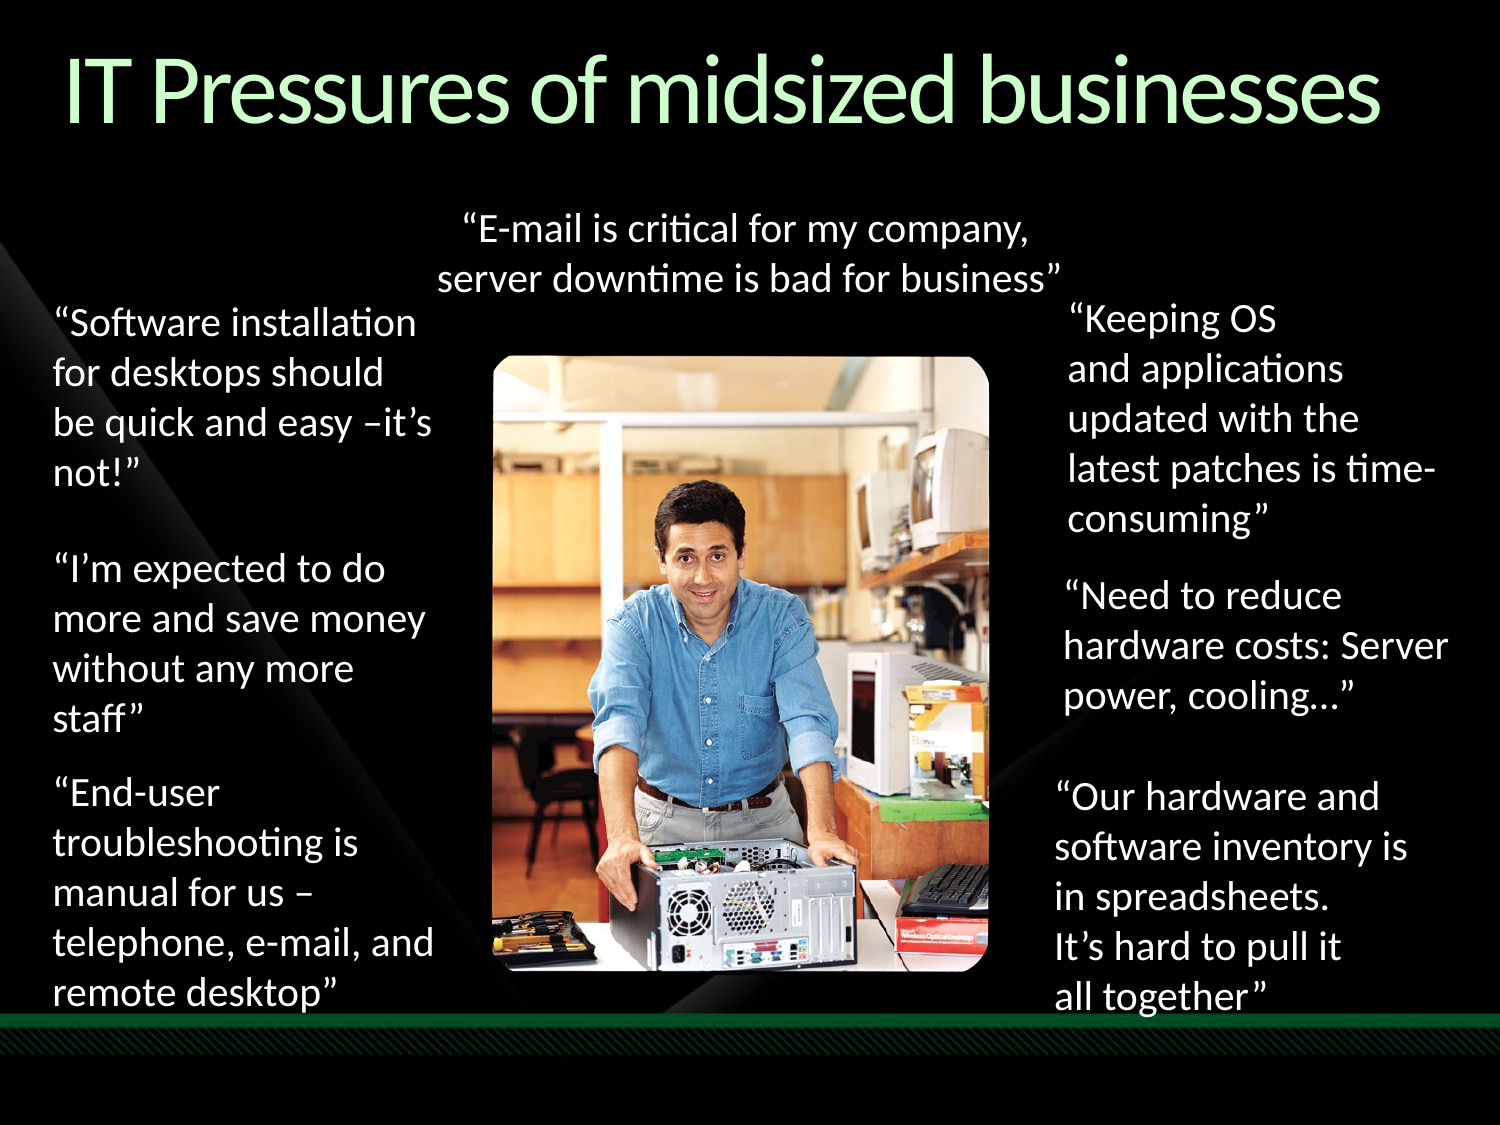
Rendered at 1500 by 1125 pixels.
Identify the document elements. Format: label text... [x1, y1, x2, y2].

text_box “Our hardware and software inventory is in spreadsheets. It’s hard to pull it all together” [1039, 761, 1452, 1027]
picture [0, 0, 1500, 1125]
text_box “Software installation for desktops should be quick and easy –it’s not!” [37, 287, 468, 503]
title IT Pressures of midsized businesses [62, 37, 1438, 147]
text_box “Keeping OS and applications updated with the latest patches is time-consuming” [1052, 282, 1475, 548]
text_box “I’m expected to do more and save money without any more staff” [37, 533, 460, 749]
text_box “Need to reduce hardware costs: Server power, cooling…” [1047, 560, 1470, 726]
text_box “End-user troubleshooting is manual for us –telephone, e-mail, and remote desktop” [37, 757, 485, 1023]
text_box “E-mail is critical for my company, server downtime is bad for business” [60, 192, 1440, 308]
